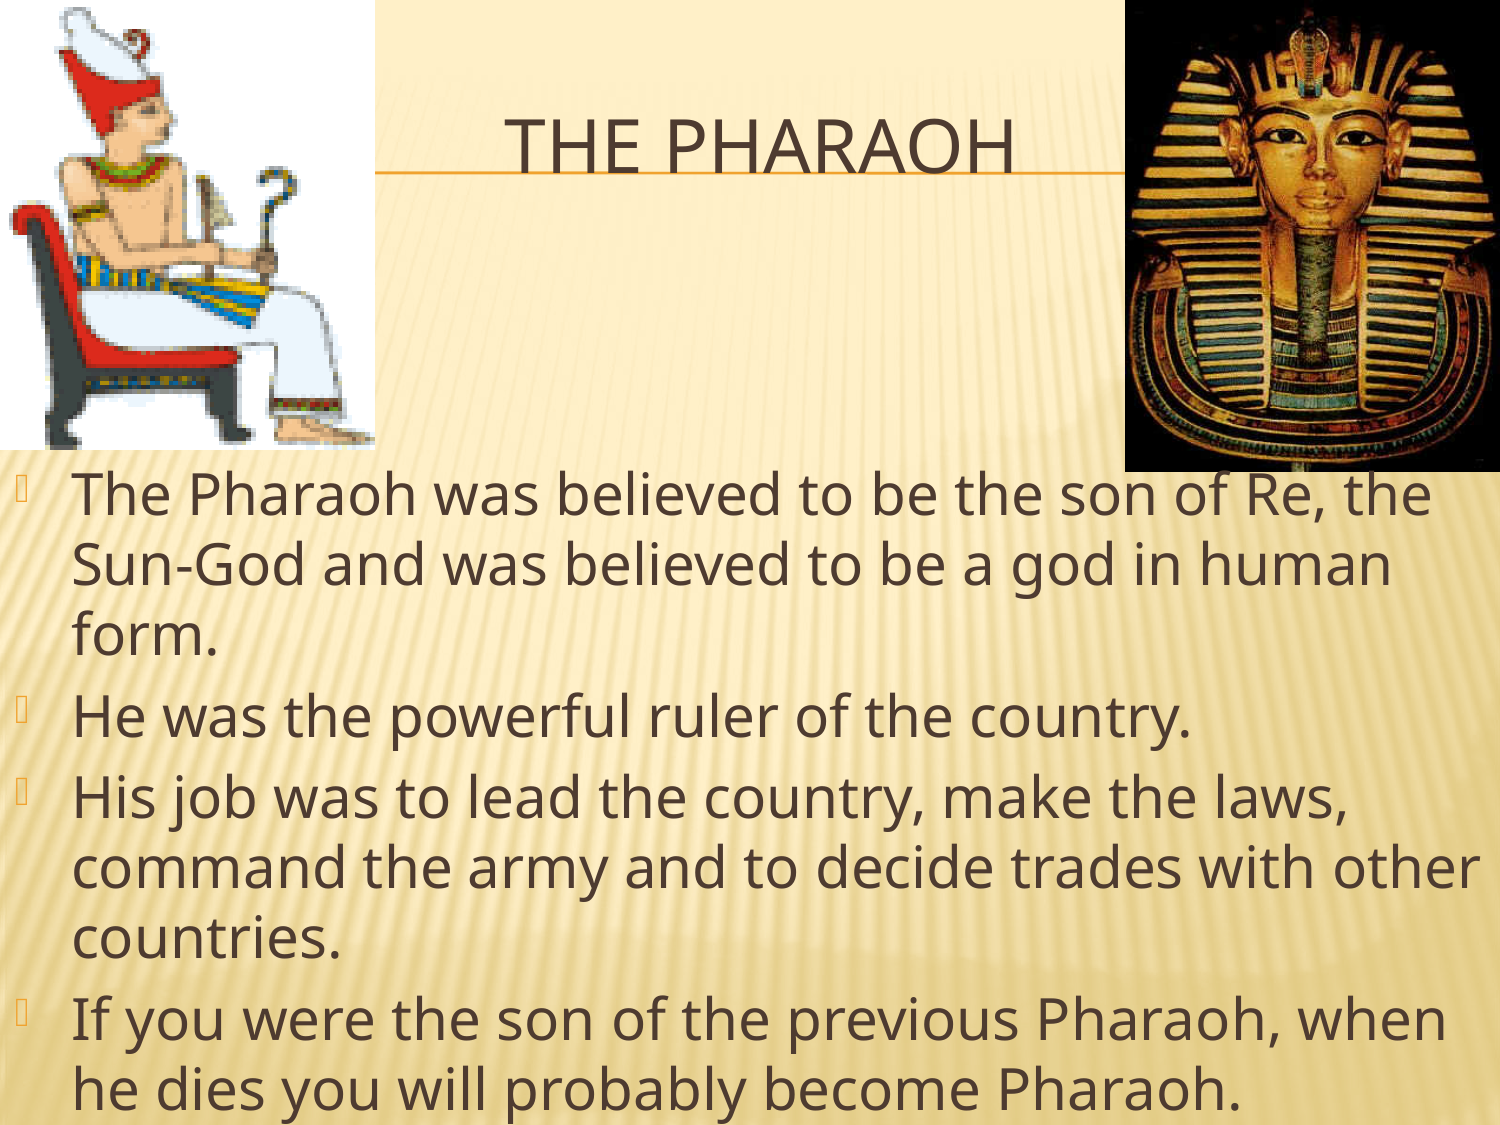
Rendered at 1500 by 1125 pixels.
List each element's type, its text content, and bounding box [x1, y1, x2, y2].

list The Pharaoh was believed to be the son of Re, the Sun-God and was believed to be a god in human form. He was the powerful ruler of the country. His job was to lead the country, make the laws, command the army and to decide trades with other countries. If you were the son of the previous Pharaoh, when he dies you will probably become Pharaoh. He was buried in the Pyramid. [0, 450, 1500, 1125]
picture [0, 0, 376, 451]
title The Pharaoh [385, 75, 1114, 213]
picture [1124, 0, 1500, 472]
